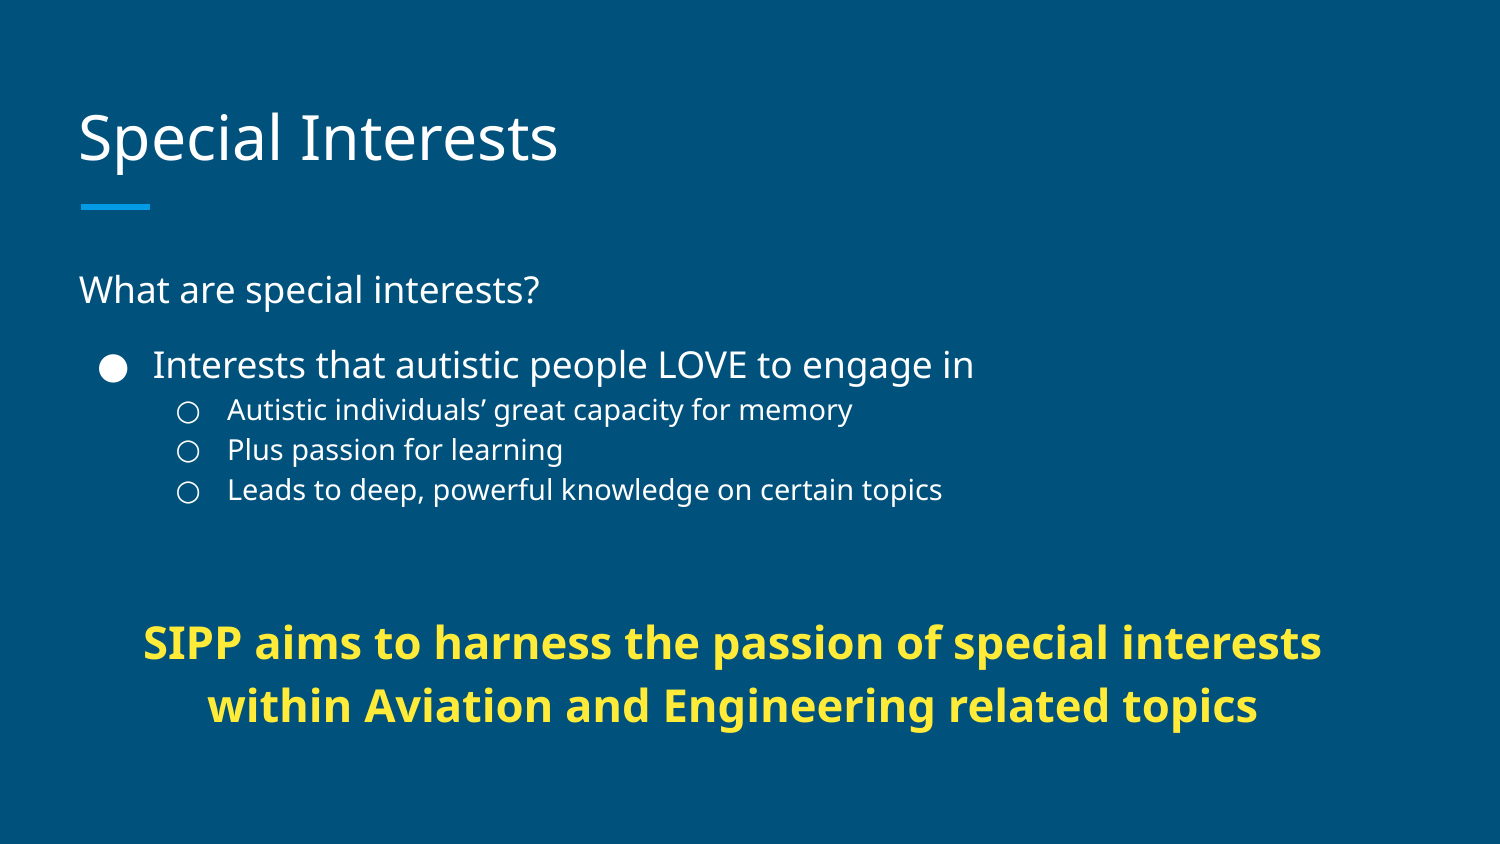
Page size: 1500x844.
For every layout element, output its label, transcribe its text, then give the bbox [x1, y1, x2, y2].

list What are special interests? Interests that autistic people LOVE to engage in Autistic individuals’ great capacity for memory Plus passion for learning Leads to deep, powerful knowledge on certain topics SIPP aims to harness the passion of special interests within Aviation and Engineering related topics [63, 244, 1403, 750]
title Special Interests [63, 75, 1437, 188]
